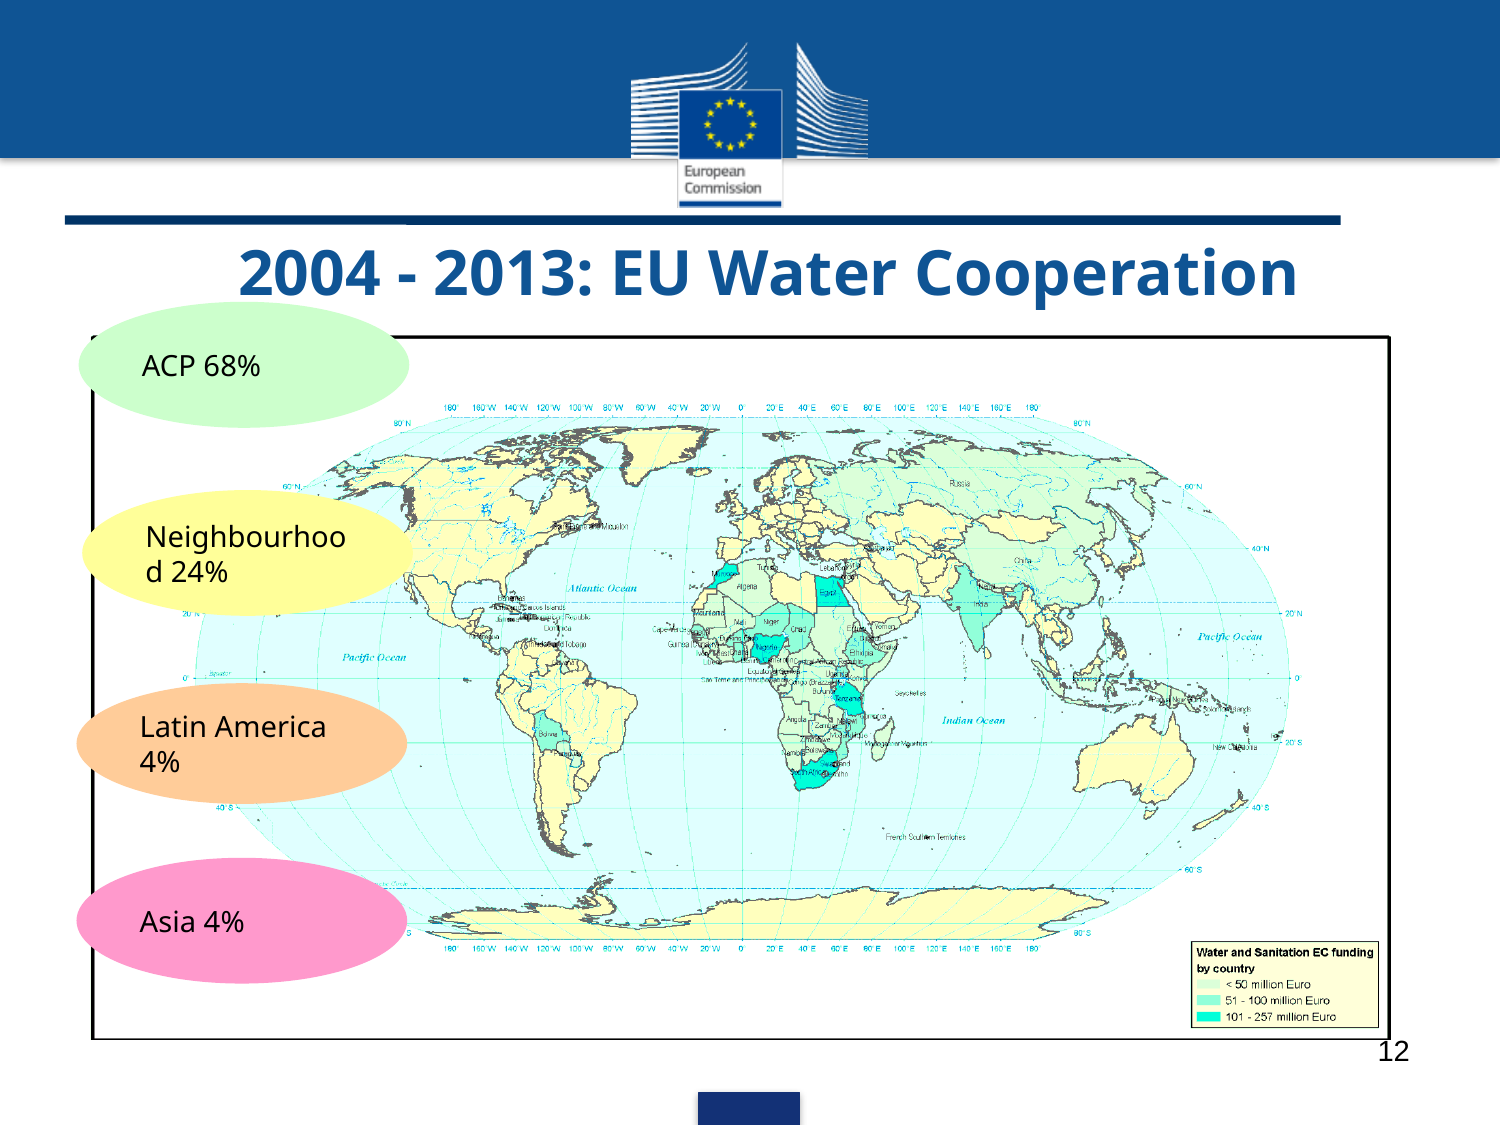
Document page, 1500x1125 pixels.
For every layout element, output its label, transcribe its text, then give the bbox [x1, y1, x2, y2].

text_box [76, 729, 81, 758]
picture [86, 321, 1399, 1040]
picture [631, 42, 868, 208]
slide_number 12 [1074, 1024, 1425, 1103]
title 2004 - 2013: EU Water Cooperation [64, 219, 1415, 322]
text_box Asia 4% [76, 906, 81, 936]
